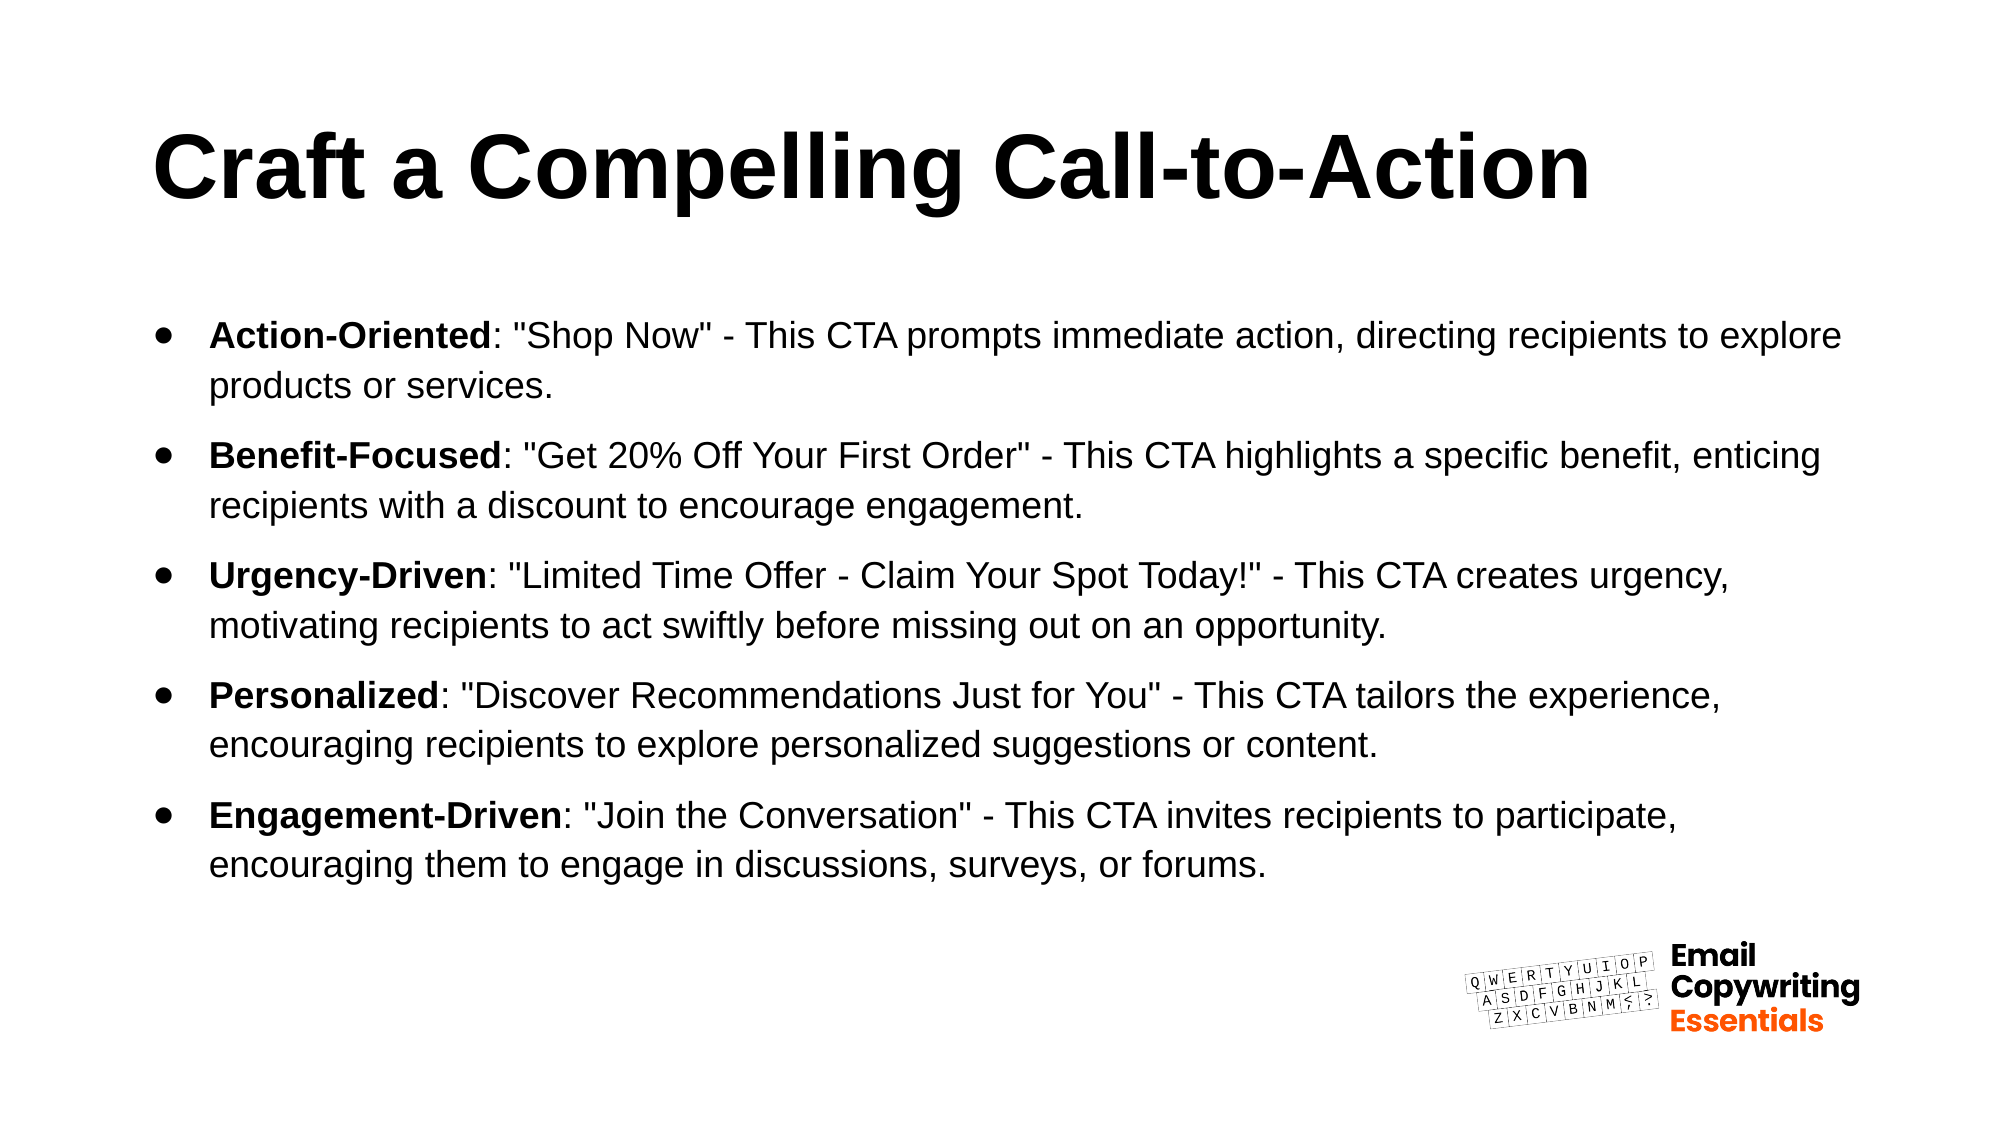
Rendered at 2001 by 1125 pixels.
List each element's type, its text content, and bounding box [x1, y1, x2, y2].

list Action-Oriented: "Shop Now" - This CTA prompts immediate action, directing recipients to explore products or services. Benefit-Focused: "Get 20% Off Your First Order" - This CTA highlights a specific benefit, enticing recipients with a discount to encourage engagement. Urgency-Driven: "Limited Time Offer - Claim Your Spot Today!" - This CTA creates urgency, motivating recipients to act swiftly before missing out on an opportunity. Personalized: "Discover Recommendations Just for You" - This CTA tailors the experience, encouraging recipients to explore personalized suggestions or content. Engagement-Driven: "Join the Conversation" - This CTA invites recipients to participate, encouraging them to engage in discussions, surveys, or forums. [137, 299, 1863, 1014]
picture [1462, 1014, 1863, 1066]
title Craft a Compelling Call-to-Action [137, 59, 1863, 278]
